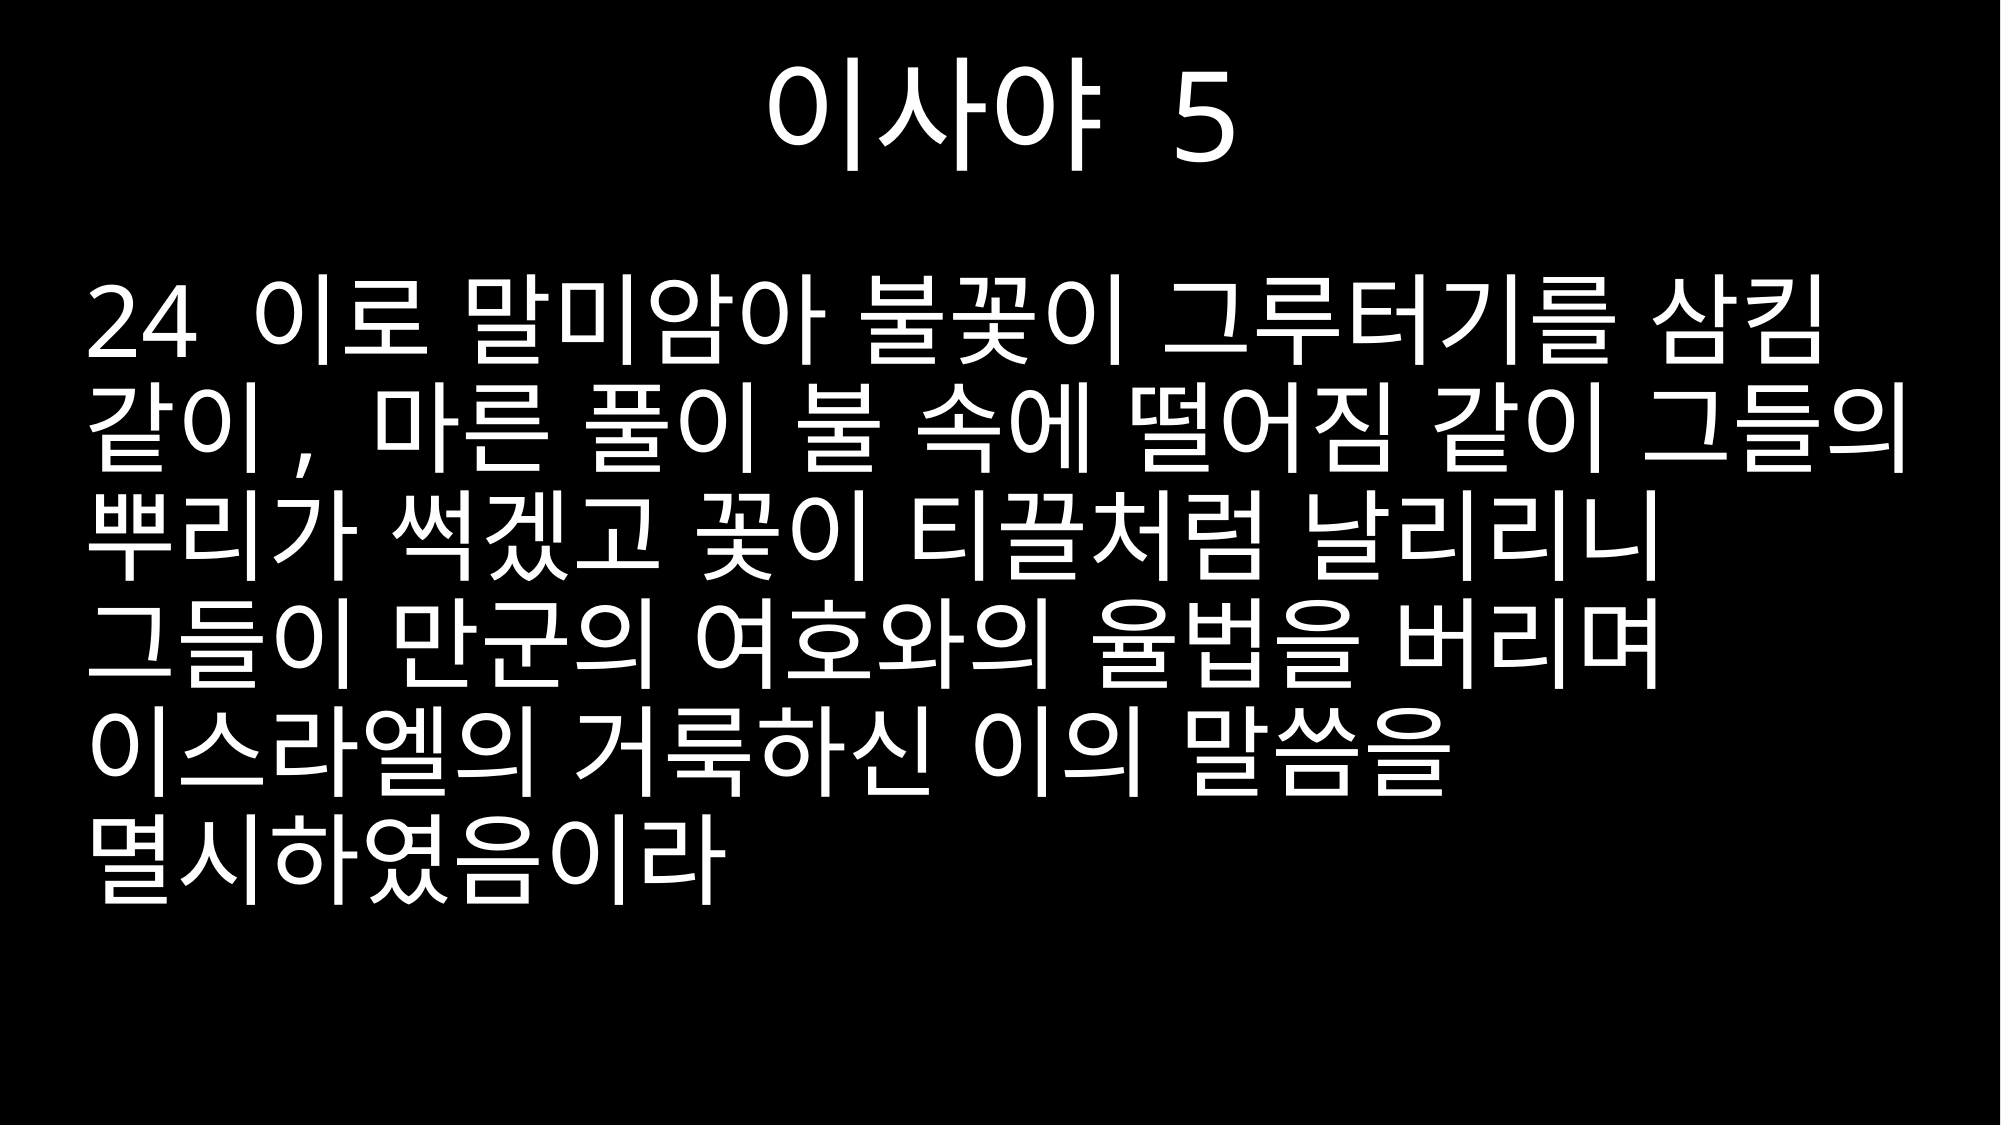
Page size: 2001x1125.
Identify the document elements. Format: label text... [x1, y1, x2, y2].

list 24 이로 말미암아 불꽃이 그루터기를 삼킴 같이, 마른 풀이 불 속에 떨어짐 같이 그들의 뿌리가 썩겠고 꽃이 티끌처럼 날리리니 그들이 만군의 여호와의 율법을 버리며 이스라엘의 거룩하신 이의 말씀을 멸시하였음이라 [69, 263, 1953, 423]
footer 이사야 5 [0, 32, 2000, 192]
picture [0, 0, 2001, 1125]
